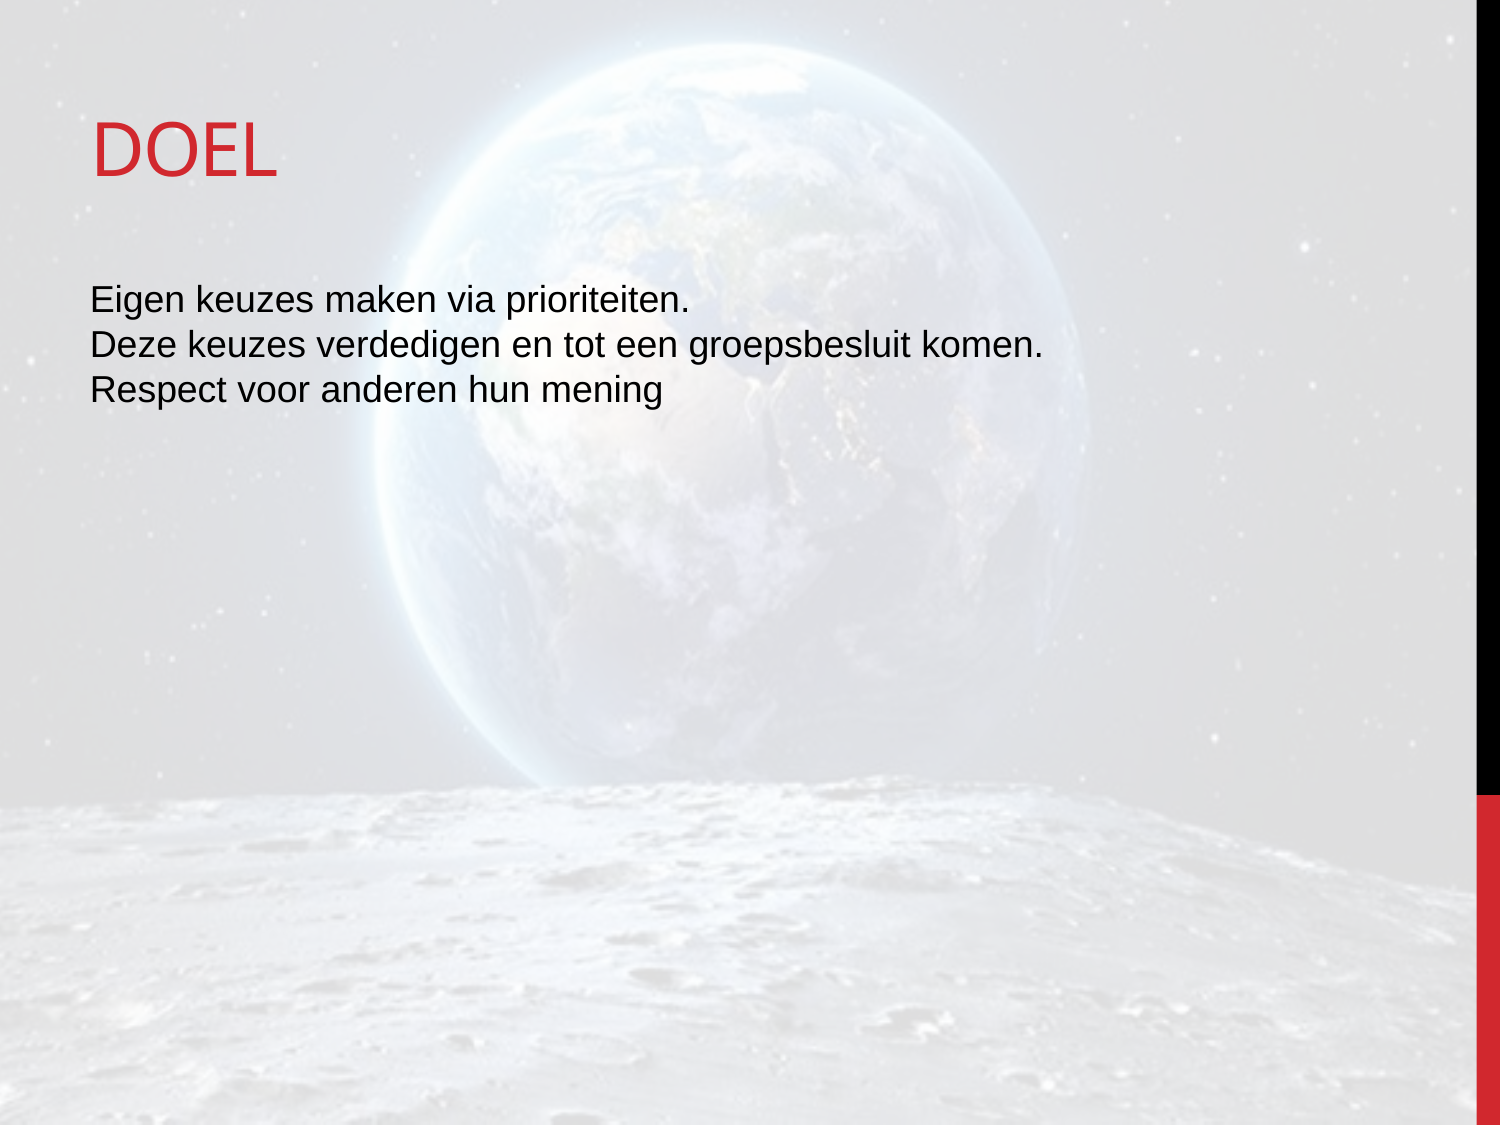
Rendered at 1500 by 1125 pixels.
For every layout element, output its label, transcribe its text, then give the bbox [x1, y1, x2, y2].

text_box Eigen keuzes maken via prioriteiten. Deze keuzes verdedigen en tot een groepsbesluit komen. Respect voor anderen hun mening [75, 267, 1164, 417]
title Doel [75, 37, 1350, 256]
